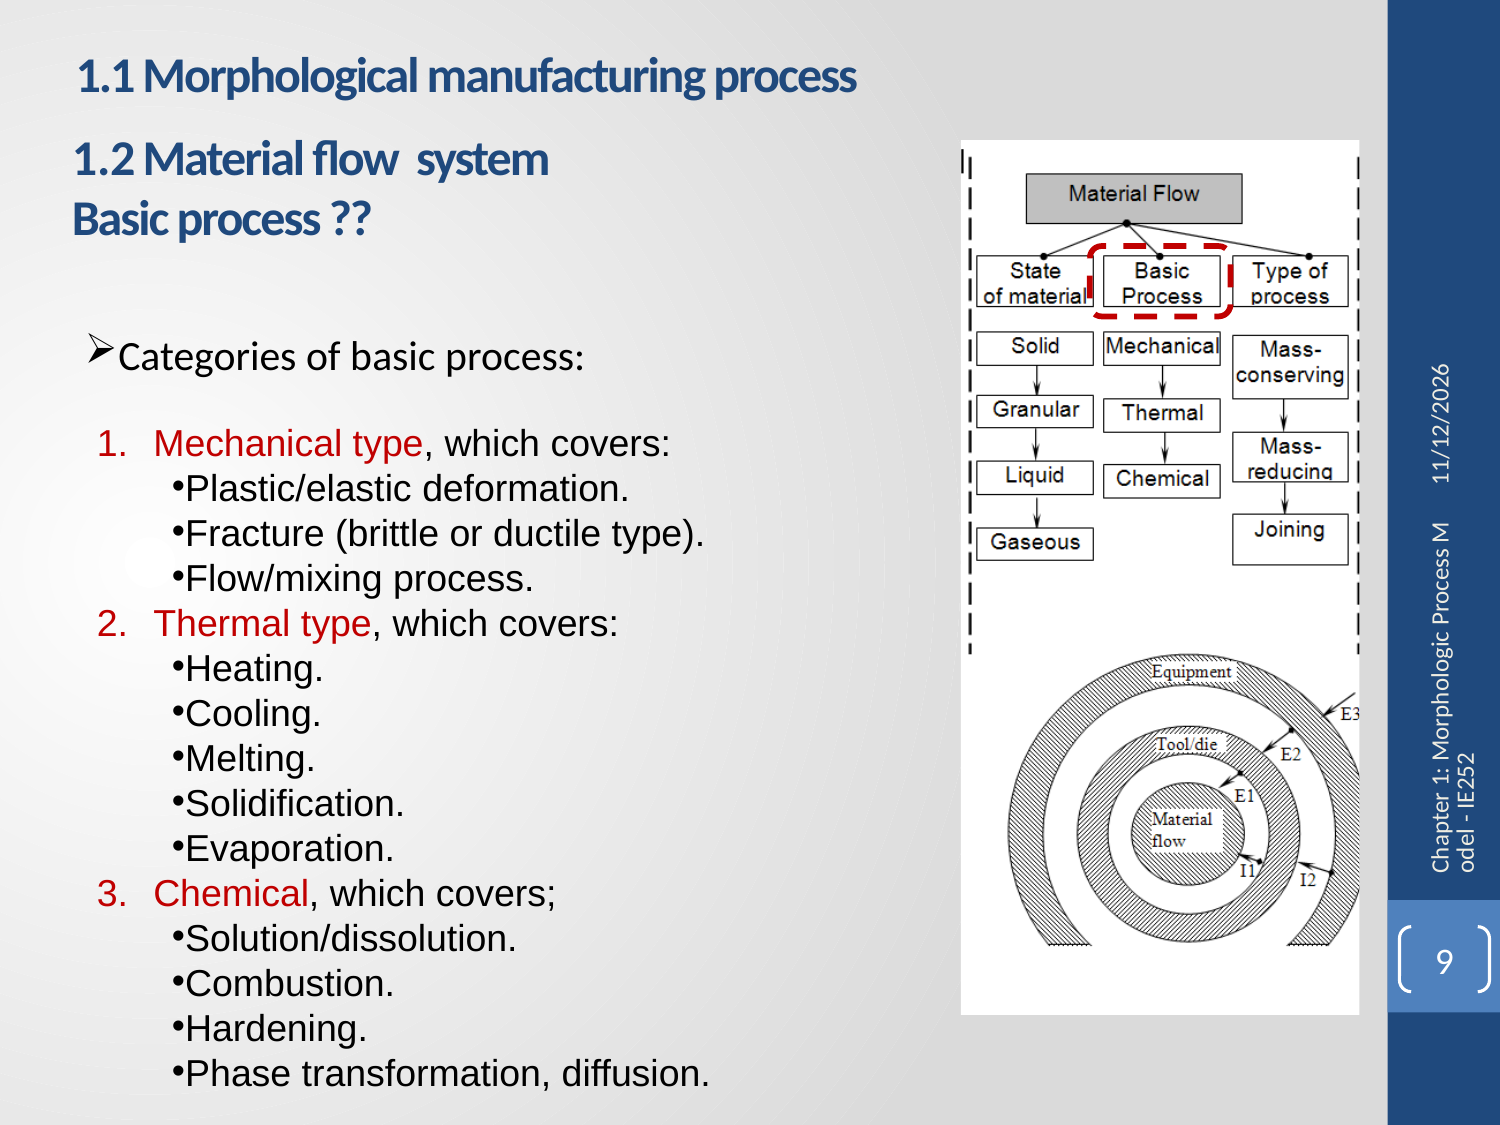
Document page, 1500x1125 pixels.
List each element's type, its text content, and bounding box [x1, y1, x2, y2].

text_box Mechanical type, which covers: Plastic/elastic deformation. Fracture (brittle or ductile type). Flow/mixing process. Thermal type, which covers: Heating. Cooling. Melting. Solidification. Evaporation. Chemical, which covers; Solution/dissolution. Combustion. Hardening. Phase transformation, diffusion. [81, 411, 950, 1101]
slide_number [1408, 100, 1469, 500]
text_box Categories of basic process: [70, 281, 833, 506]
footer Chapter 1: Morphologic Process Model - IE252 [1408, 500, 1469, 889]
text_box 1.1 Morphological manufacturing process [60, 35, 883, 200]
text_box 2 Material flow system Basic process ?? [56, 118, 566, 313]
picture [960, 140, 1360, 1015]
slide_number 9 [1397, 925, 1492, 994]
